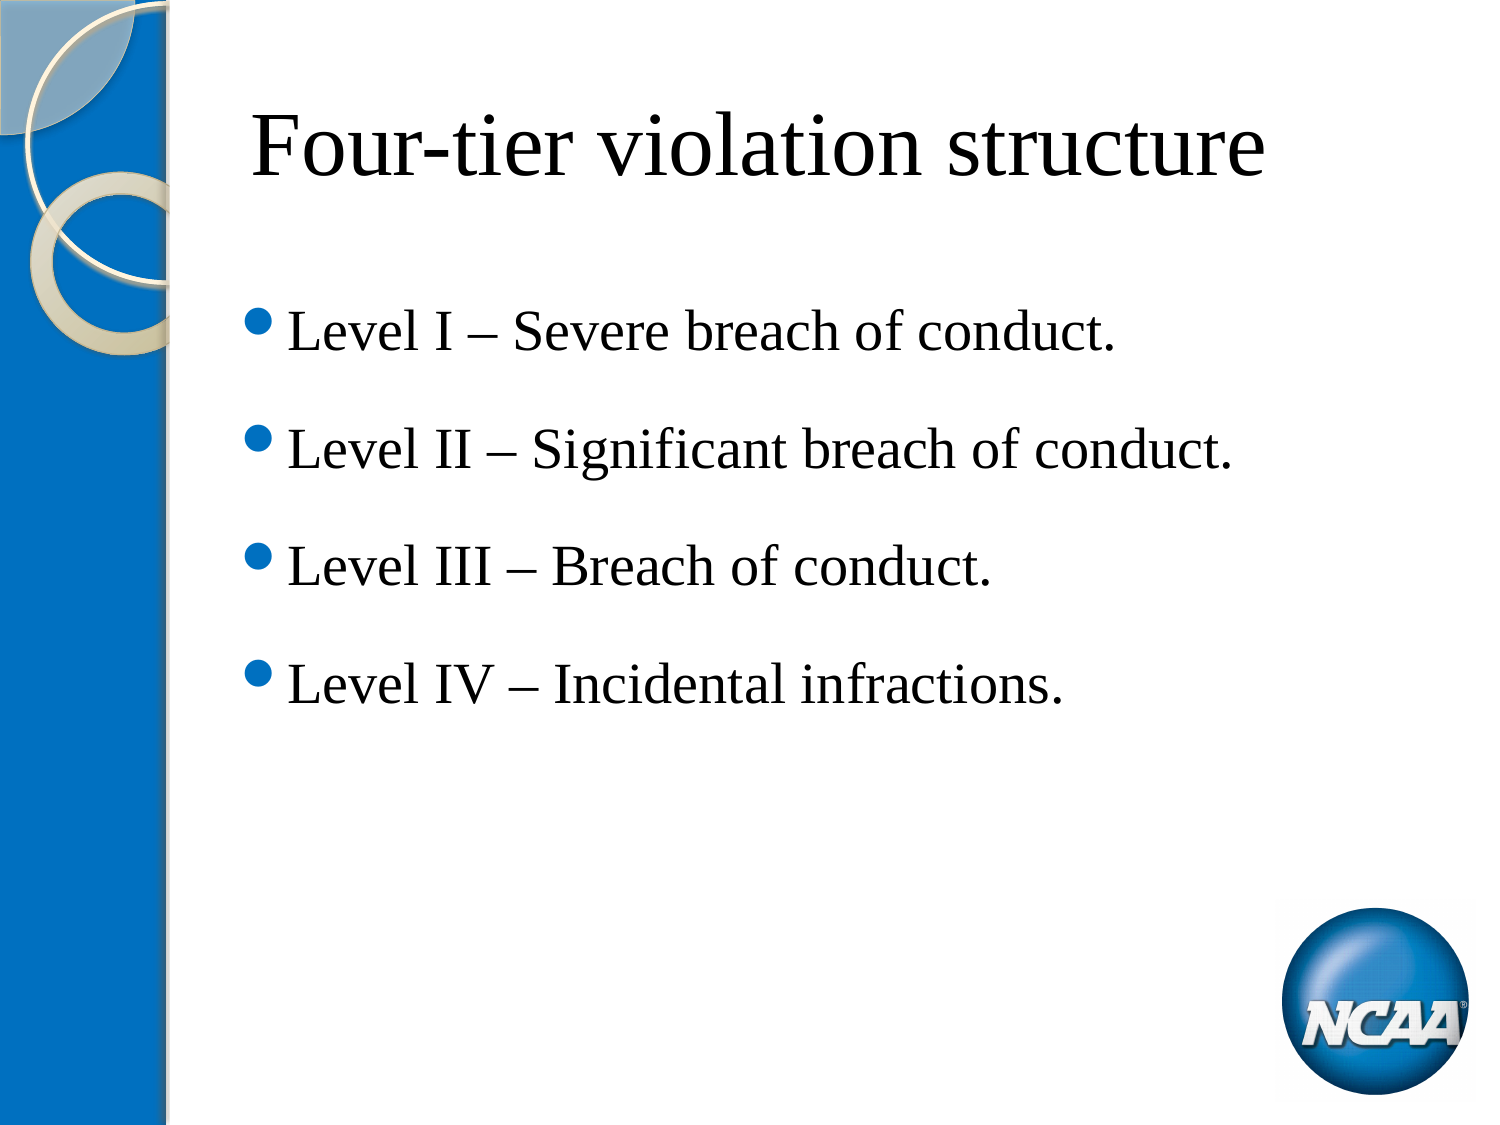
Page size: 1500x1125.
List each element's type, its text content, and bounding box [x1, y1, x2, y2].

title Four-tier violation structure [235, 45, 1466, 233]
list Level I – Severe breach of conduct. Level II – Significant breach of conduct. Level III – Breach of conduct. Level IV – Incidental infractions. [212, 249, 1263, 750]
picture [1274, 900, 1477, 1102]
